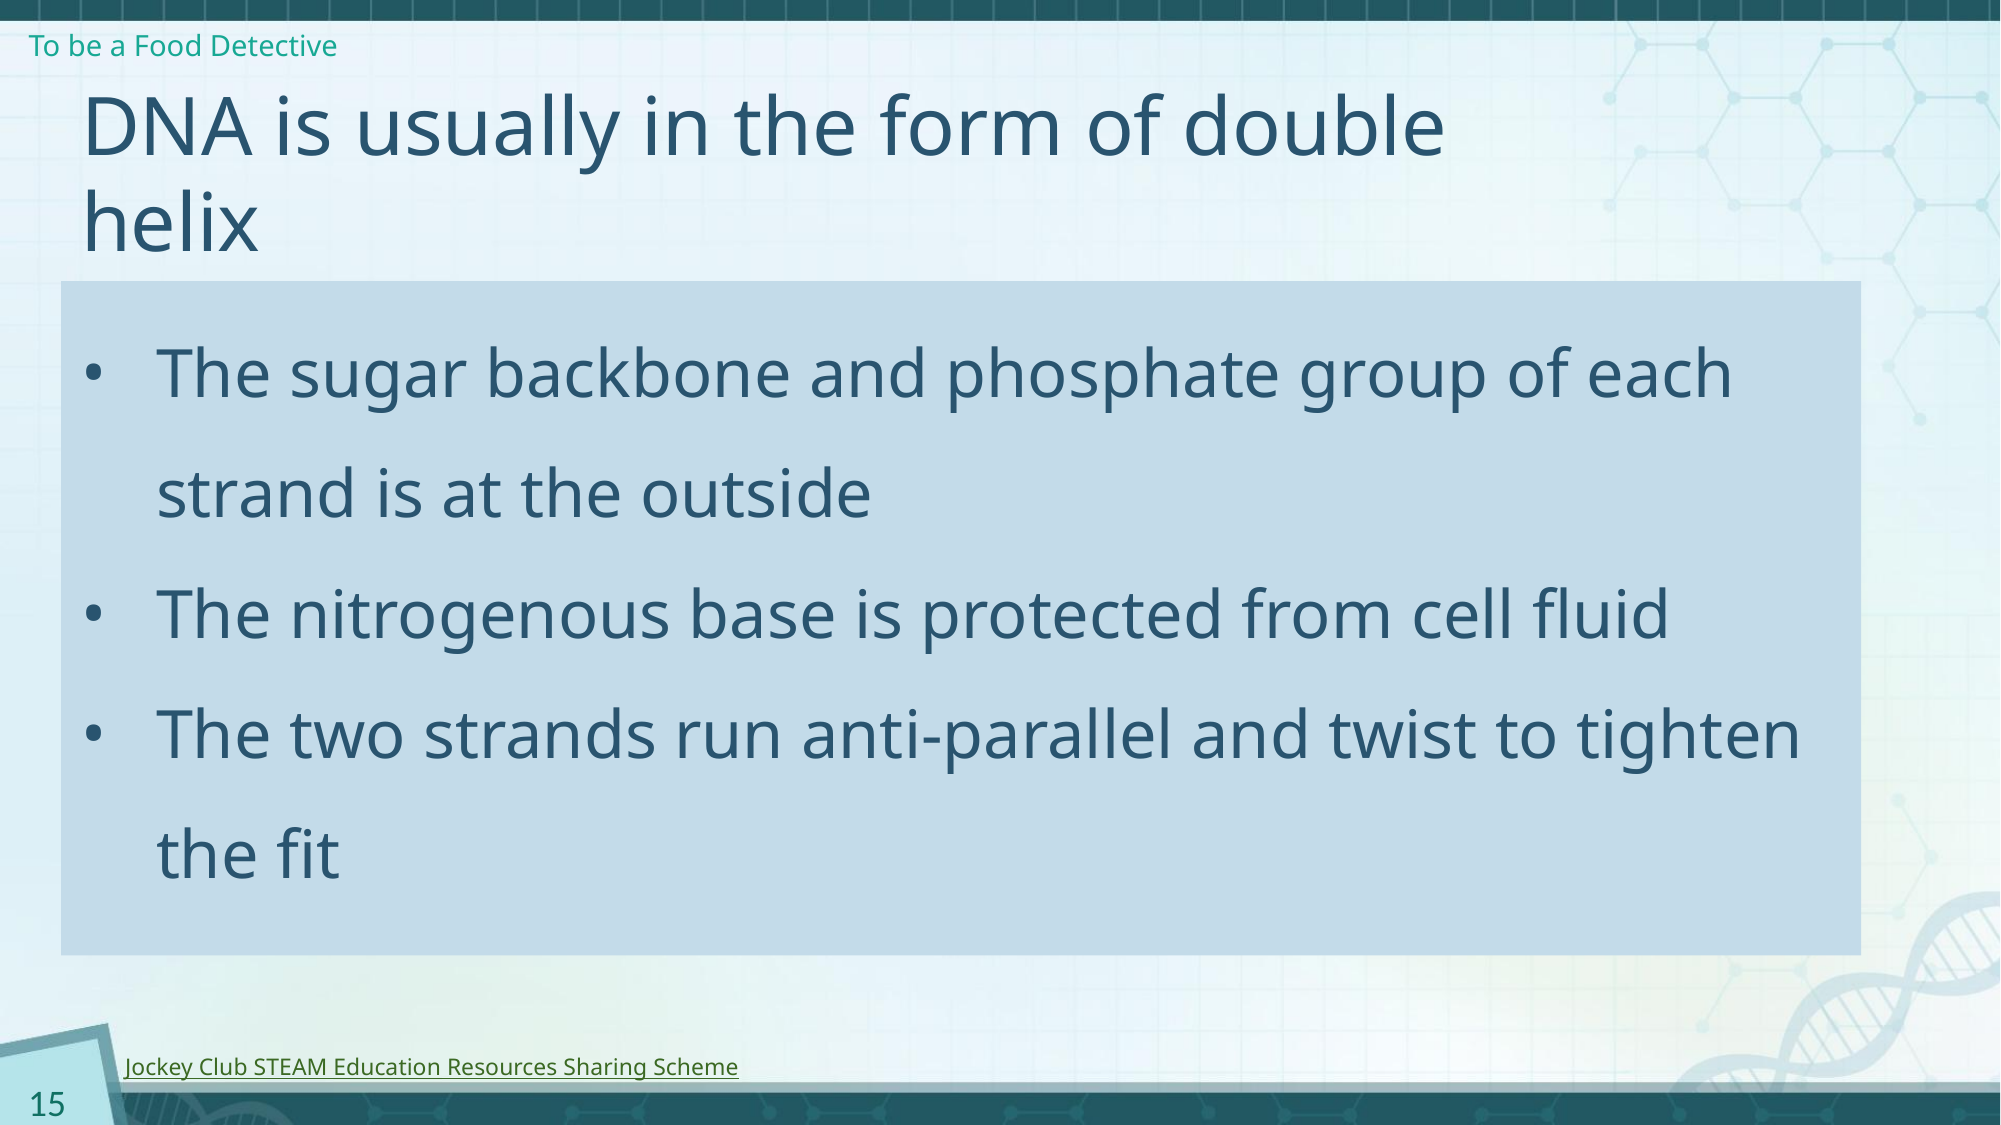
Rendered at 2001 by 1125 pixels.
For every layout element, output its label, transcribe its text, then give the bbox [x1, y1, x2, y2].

title DNA is usually in the form of double helix [61, 63, 1571, 279]
list The sugar backbone and phosphate group of each strand is at the outside The nitrogenous base is protected from cell fluid The two strands run anti-parallel and twist to tighten the fit [61, 281, 1862, 956]
slide_number 15 [0, 1071, 96, 1125]
picture [0, 0, 2001, 1125]
